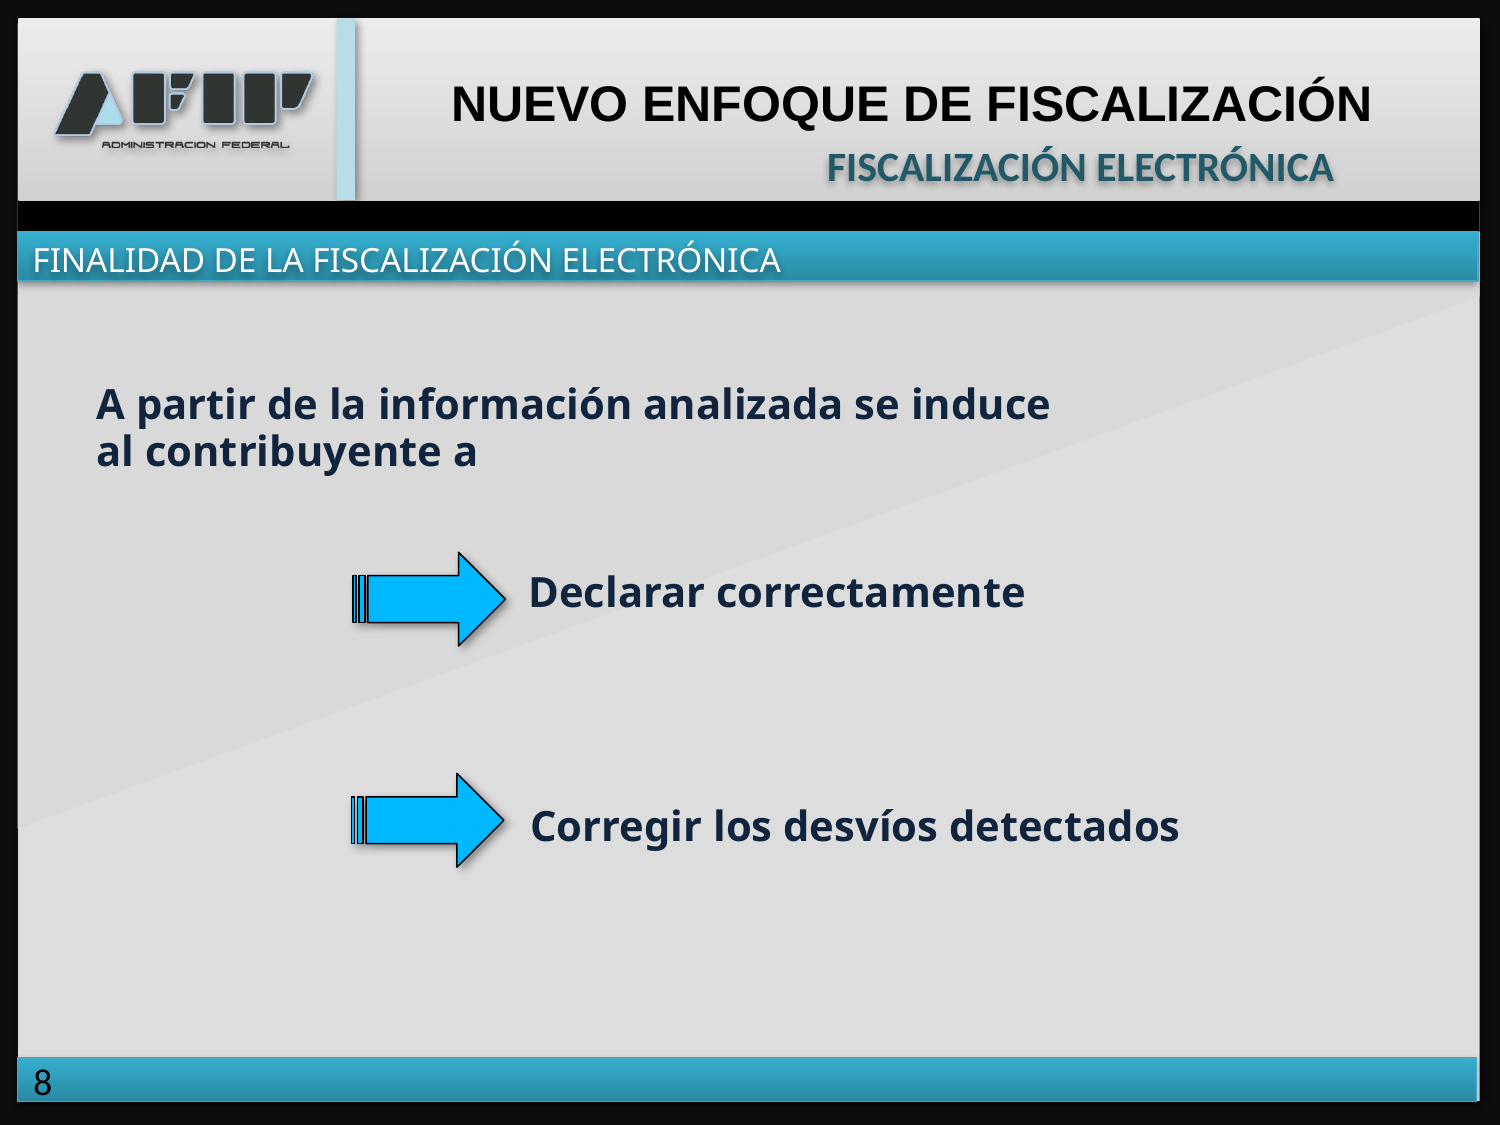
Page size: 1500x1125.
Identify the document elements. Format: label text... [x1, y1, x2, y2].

text_box [358, 575, 365, 623]
text_box [357, 796, 364, 844]
text_box FINALIDAD DE LA FISCALIZACIÓN ELECTRÓNICA [17, 224, 991, 287]
text_box Declarar correctamente [503, 562, 1249, 624]
text_box Corregir los desvíos detectados [515, 796, 1336, 859]
text_box [351, 796, 355, 844]
picture [53, 71, 313, 148]
text_box [366, 773, 504, 868]
text_box [367, 552, 506, 647]
text_box 8 [18, 1042, 369, 1103]
text_box A partir de la información analizada se induce al contribuyente a [81, 374, 1313, 483]
text_box FISCALIZACIÓN ELECTRÓNICA [797, 137, 1365, 199]
